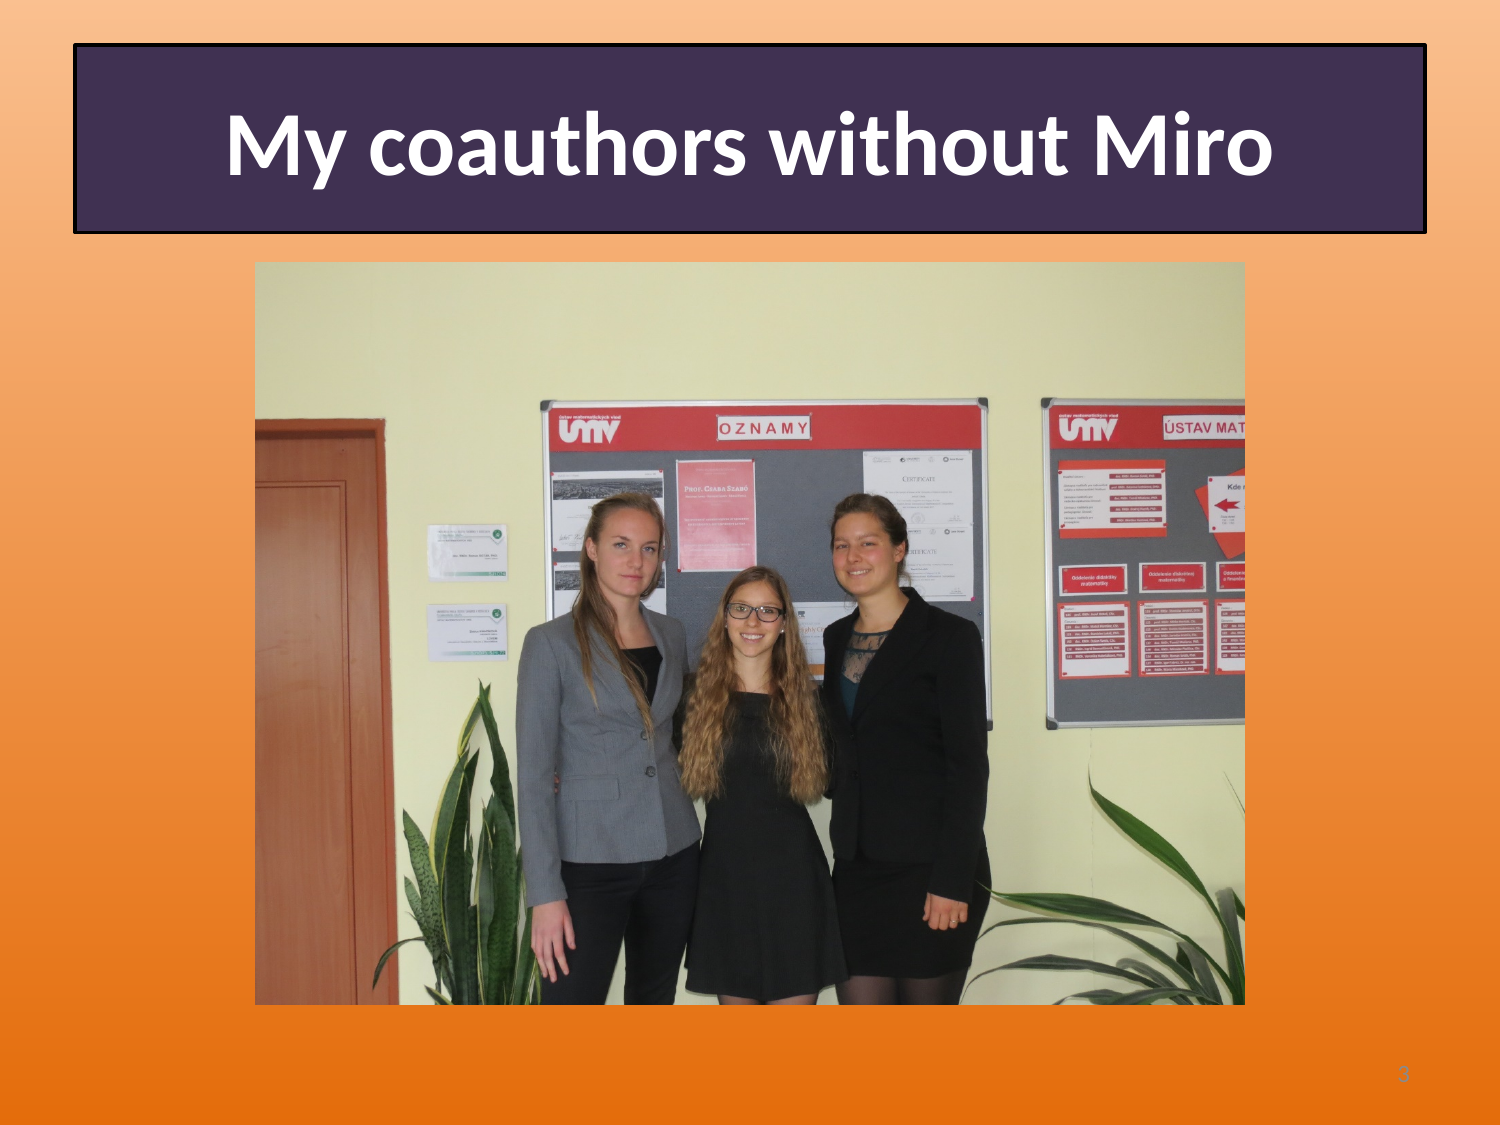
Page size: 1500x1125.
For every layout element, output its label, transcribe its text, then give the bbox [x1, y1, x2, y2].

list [254, 262, 1246, 1006]
title My coauthors without Miro [73, 43, 1427, 234]
slide_number 3 [1074, 1042, 1425, 1103]
